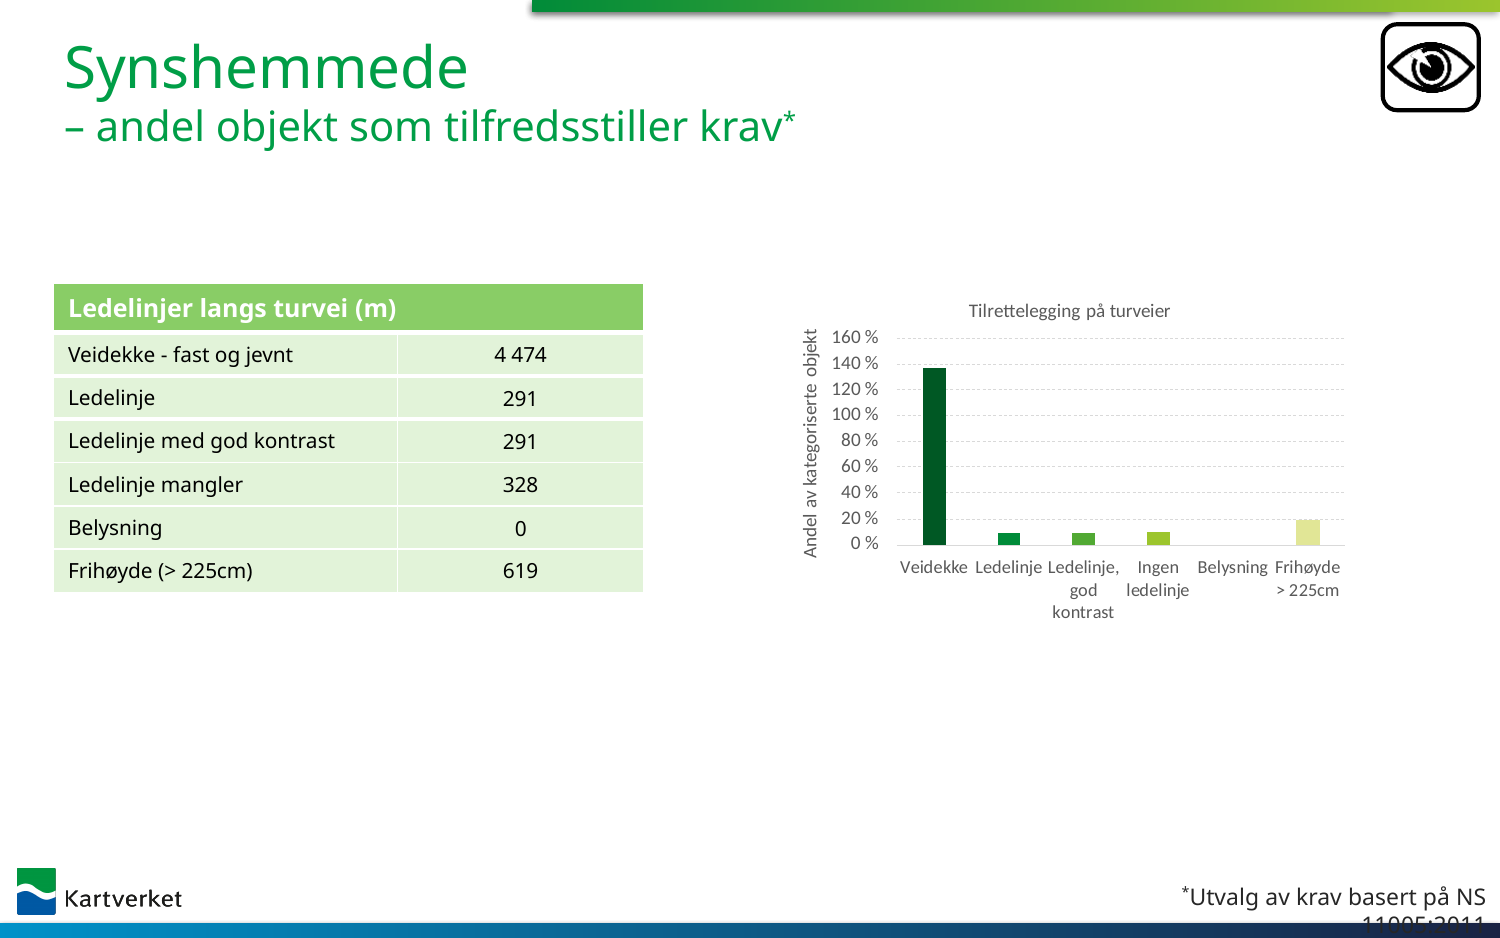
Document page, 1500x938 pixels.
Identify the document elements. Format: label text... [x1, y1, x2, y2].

table_cell Ledelinje mangler [54, 463, 397, 505]
table_header Ledelinjer langs turvei (m) [54, 284, 643, 330]
text_box *Utvalg av krav basert på NS 11005:2011 [1068, 873, 1500, 938]
table_cell Belysning [54, 507, 397, 548]
table_cell 328 [398, 463, 643, 505]
text_box Synshemmede – andel objekt som tilfredsstiller krav* [49, 24, 1431, 158]
table_cell Ledelinje [54, 378, 397, 417]
table_cell Veidekke - fast og jevnt [54, 335, 397, 374]
table_cell Frihøyde (> 225cm) [54, 550, 397, 592]
table_cell 619 [398, 550, 643, 592]
table_cell Ledelinje med god kontrast [54, 421, 397, 462]
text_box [1382, 24, 1480, 111]
picture [791, 291, 1348, 630]
table_cell 4 474 [398, 335, 643, 374]
table_cell 291 [398, 421, 643, 462]
table_cell 291 [398, 378, 643, 417]
table_cell 0 [398, 507, 643, 548]
